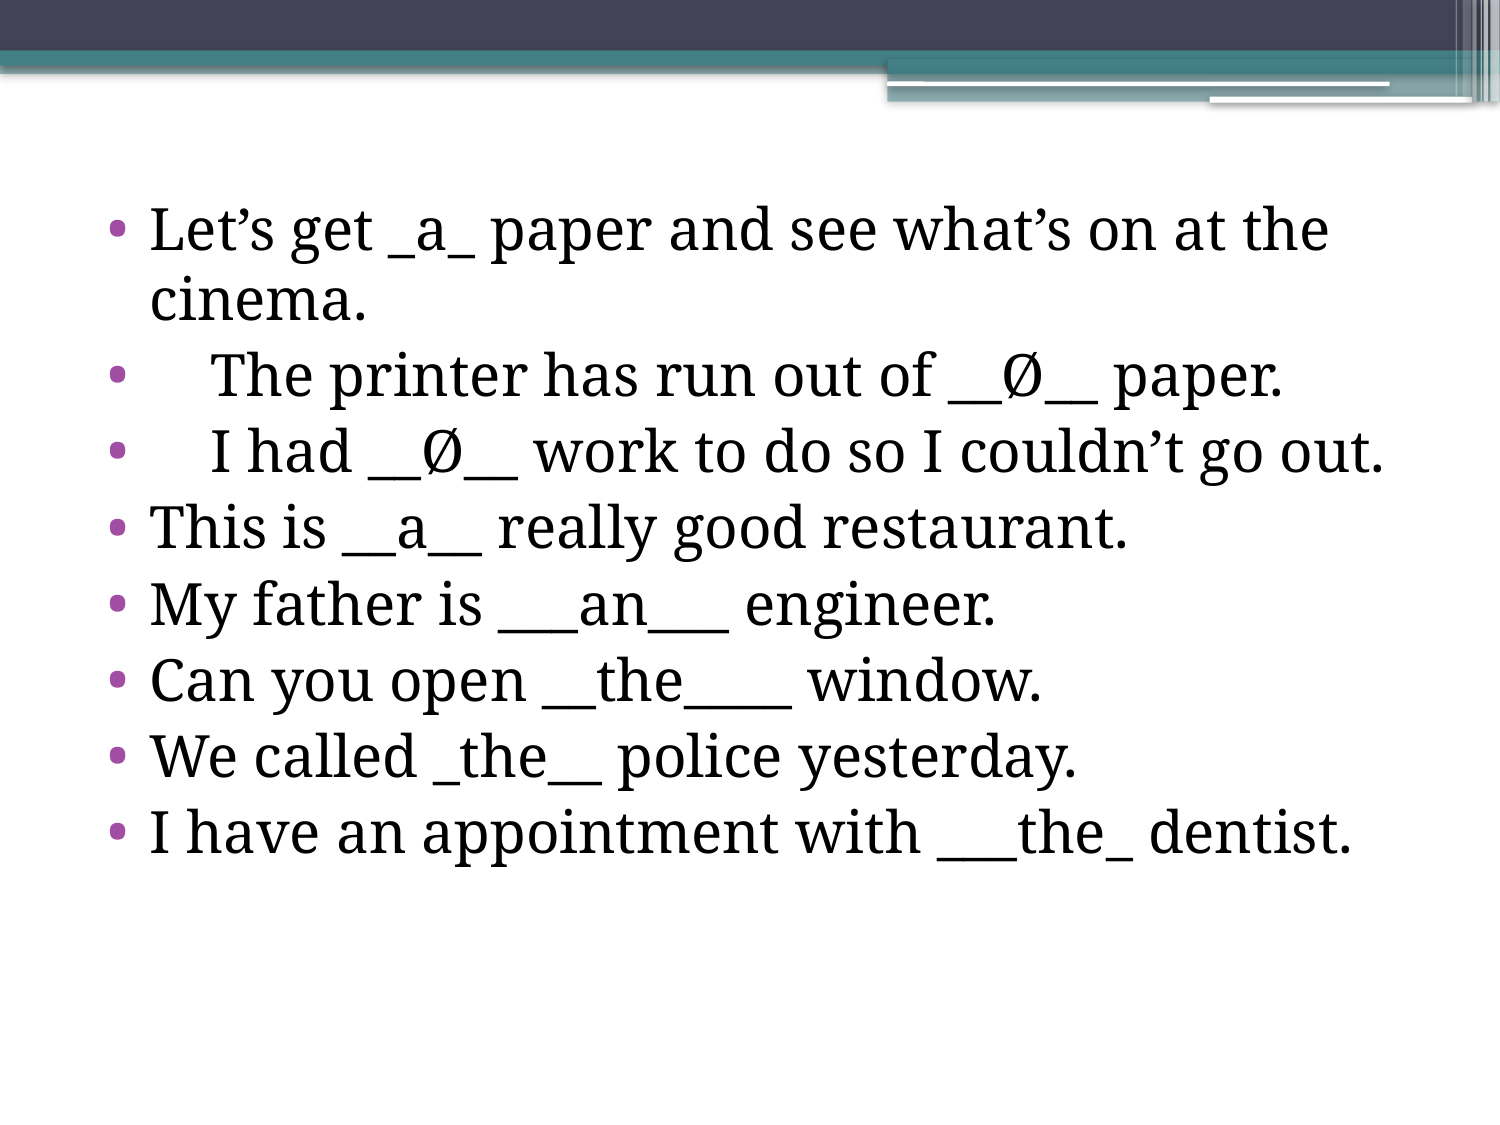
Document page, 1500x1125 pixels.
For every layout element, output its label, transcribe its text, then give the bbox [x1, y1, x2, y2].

list Let’s get _a_ paper and see what’s on at the cinema. The printer has run out of __Ø__ paper. I had __Ø__ work to do so I couldn’t go out. This is __a__ really good restaurant. My father is ___an___ engineer. Can you open __the____ window. We called _the__ police yesterday. I have an appointment with ___the_ dentist. [75, 184, 1425, 1079]
